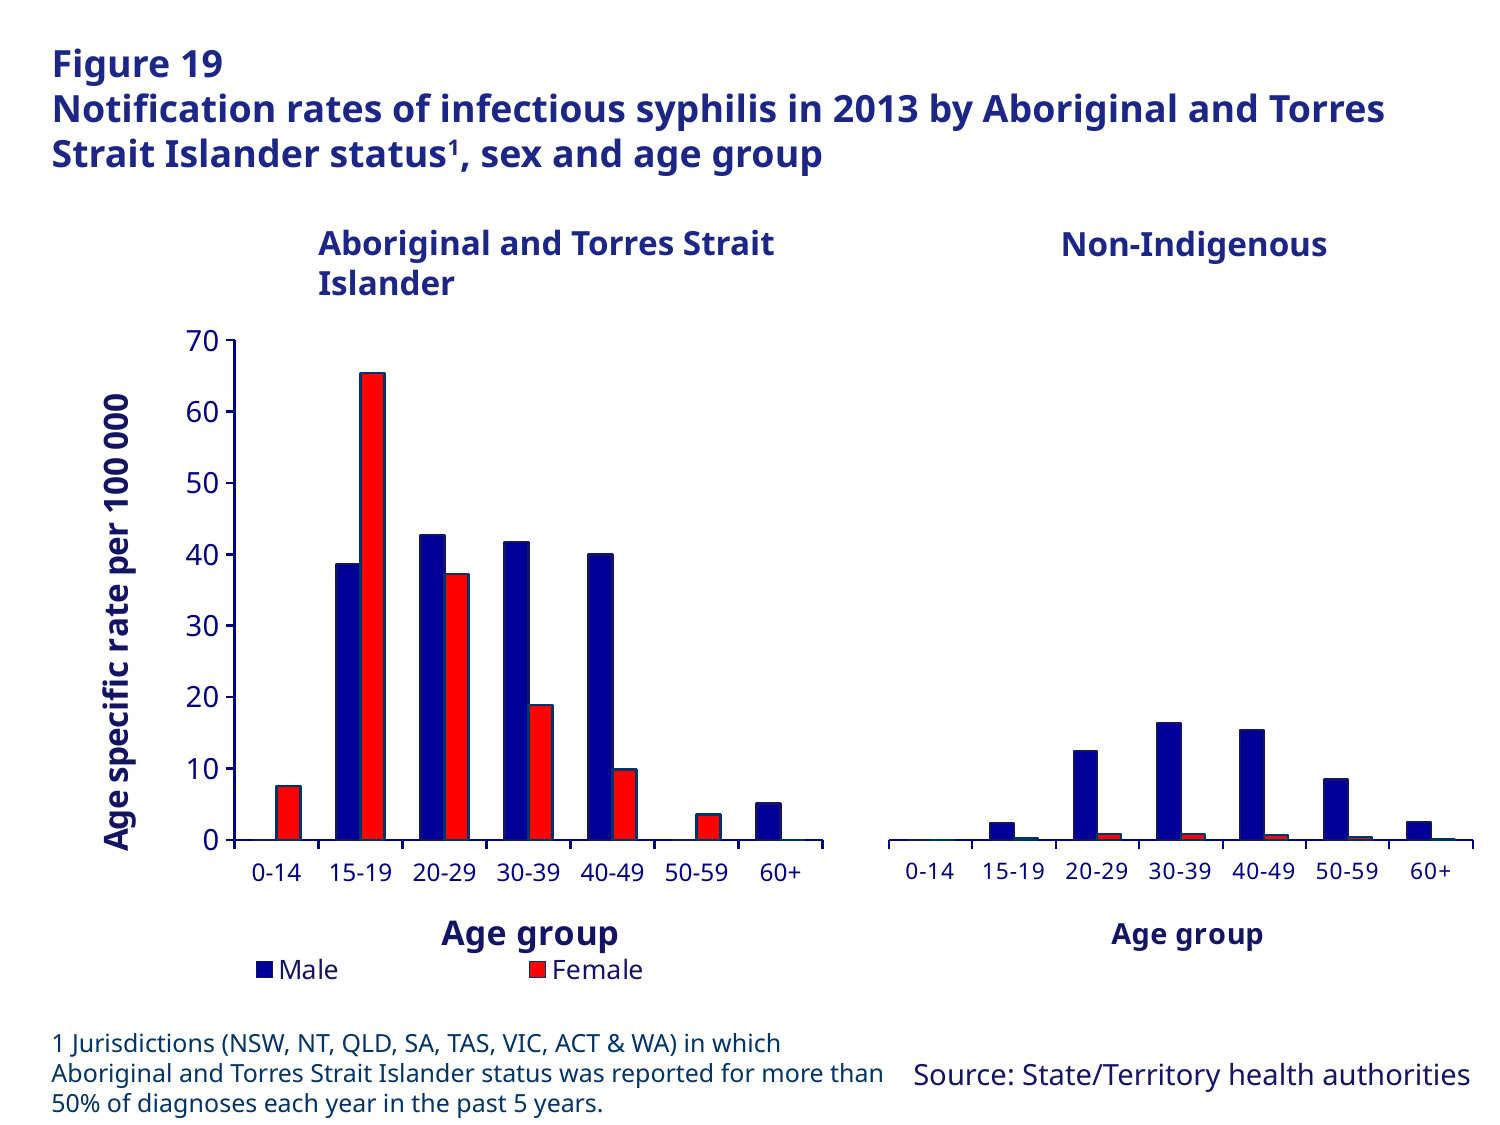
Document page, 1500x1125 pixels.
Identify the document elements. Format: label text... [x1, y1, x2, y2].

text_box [74, 214, 1492, 1000]
title Figure 19 Notification rates of infectious syphilis in 2013 by Aboriginal and Torres Strait Islander status1, sex and age group [36, 32, 1459, 182]
text_box 1 Jurisdictions (NSW, NT, QLD, SA, TAS, VIC, ACT & WA) in which Aboriginal and Torres Strait Islander status was reported for more than 50% of diagnoses each year in the past 5 years. [36, 1020, 903, 1125]
text_box Source: State/Territory health authorities [903, 1044, 1487, 1099]
